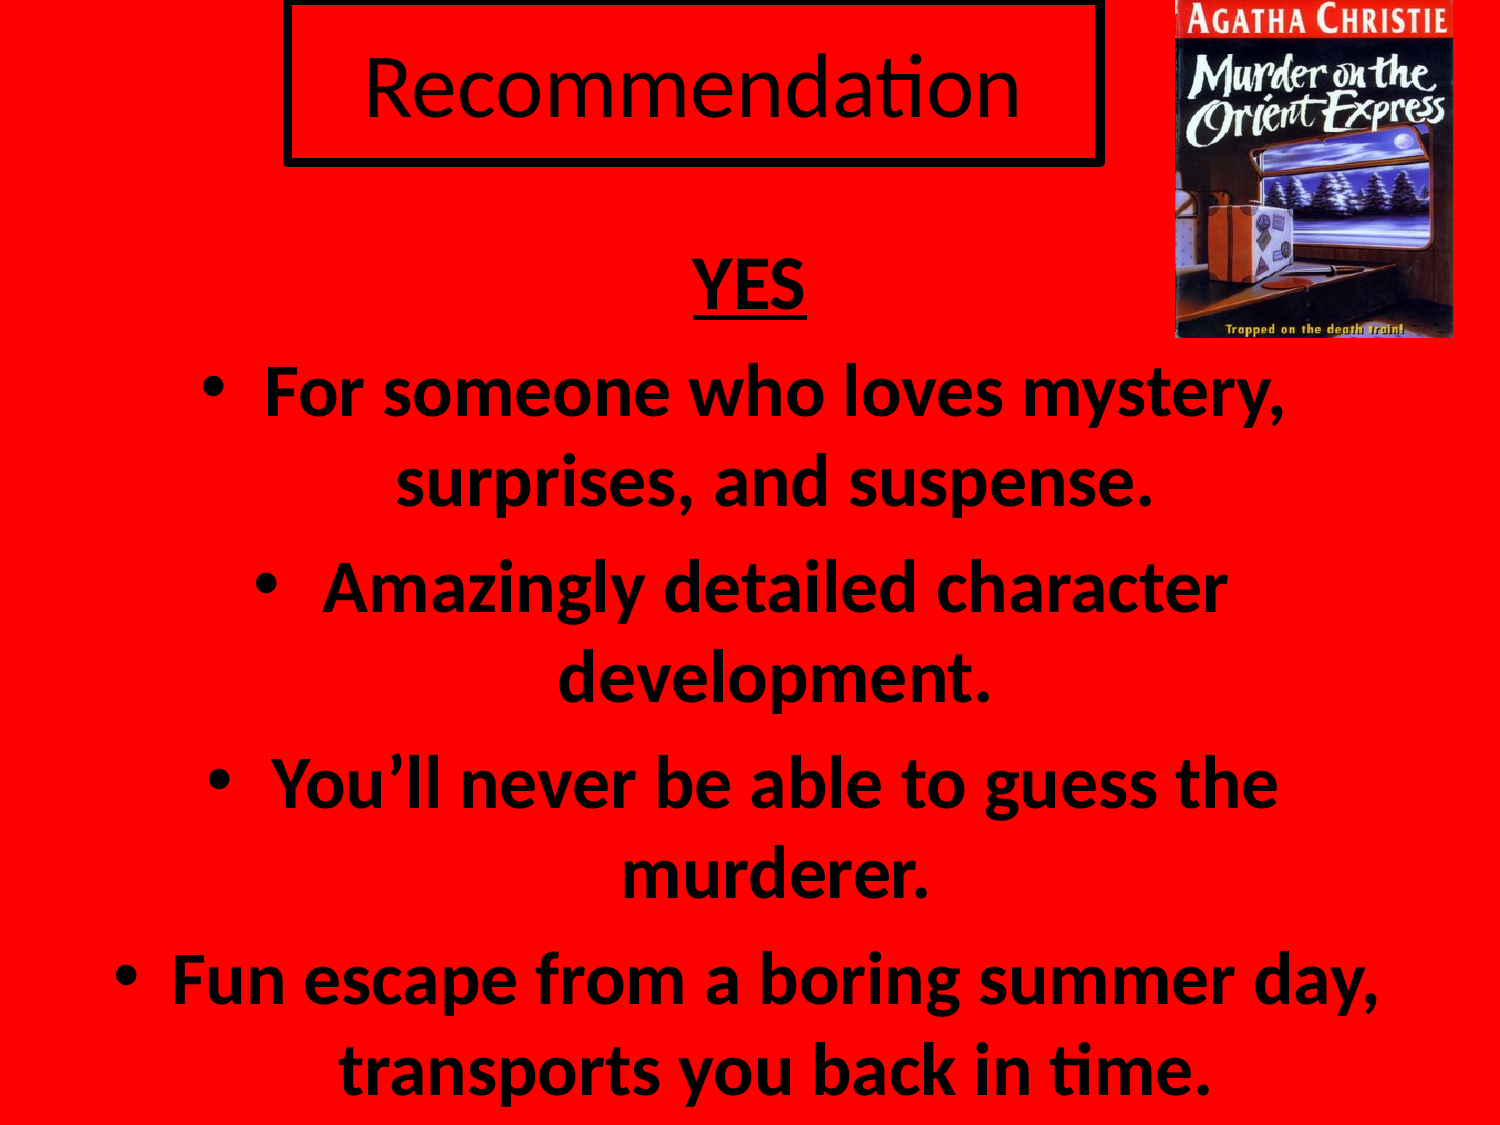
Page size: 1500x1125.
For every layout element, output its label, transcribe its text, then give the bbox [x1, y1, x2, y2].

picture [1174, 0, 1453, 338]
title Recommendation [287, 0, 1100, 163]
list YES For someone who loves mystery, surprises, and suspense. Amazingly detailed character development. You’ll never be able to guess the murderer. Fun escape from a boring summer day, transports you back in time. [75, 224, 1425, 1125]
